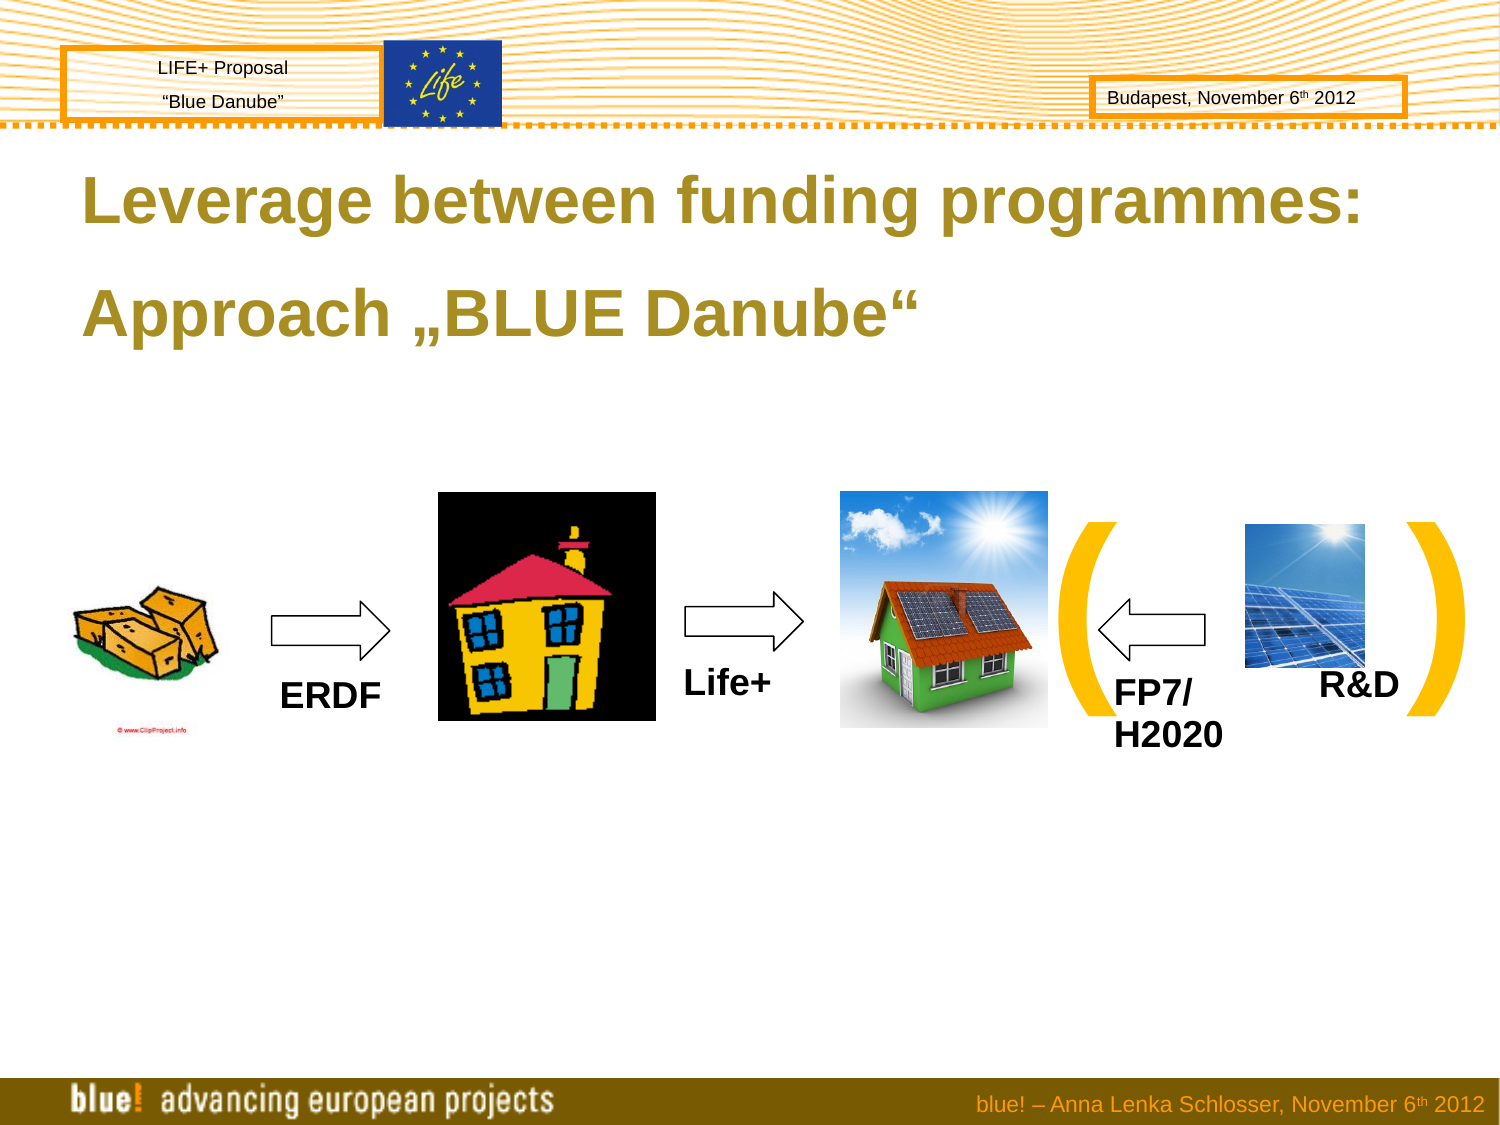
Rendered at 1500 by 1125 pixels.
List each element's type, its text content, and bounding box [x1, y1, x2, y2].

text_box Life+ [668, 654, 820, 712]
picture [1245, 524, 1365, 668]
picture [35, 510, 263, 739]
text_box Leverage between funding programmes: Approach „BLUE Danube“ [66, 148, 1400, 357]
text_box ERDF [268, 667, 416, 725]
picture [437, 492, 656, 721]
text_box FP7/ H2020 [1098, 727, 1271, 763]
picture [0, 1078, 1500, 1125]
picture [840, 491, 1049, 728]
text_box ( ) [1033, 479, 1500, 727]
text_box [271, 601, 390, 661]
text_box [685, 591, 804, 651]
picture [383, 40, 502, 127]
